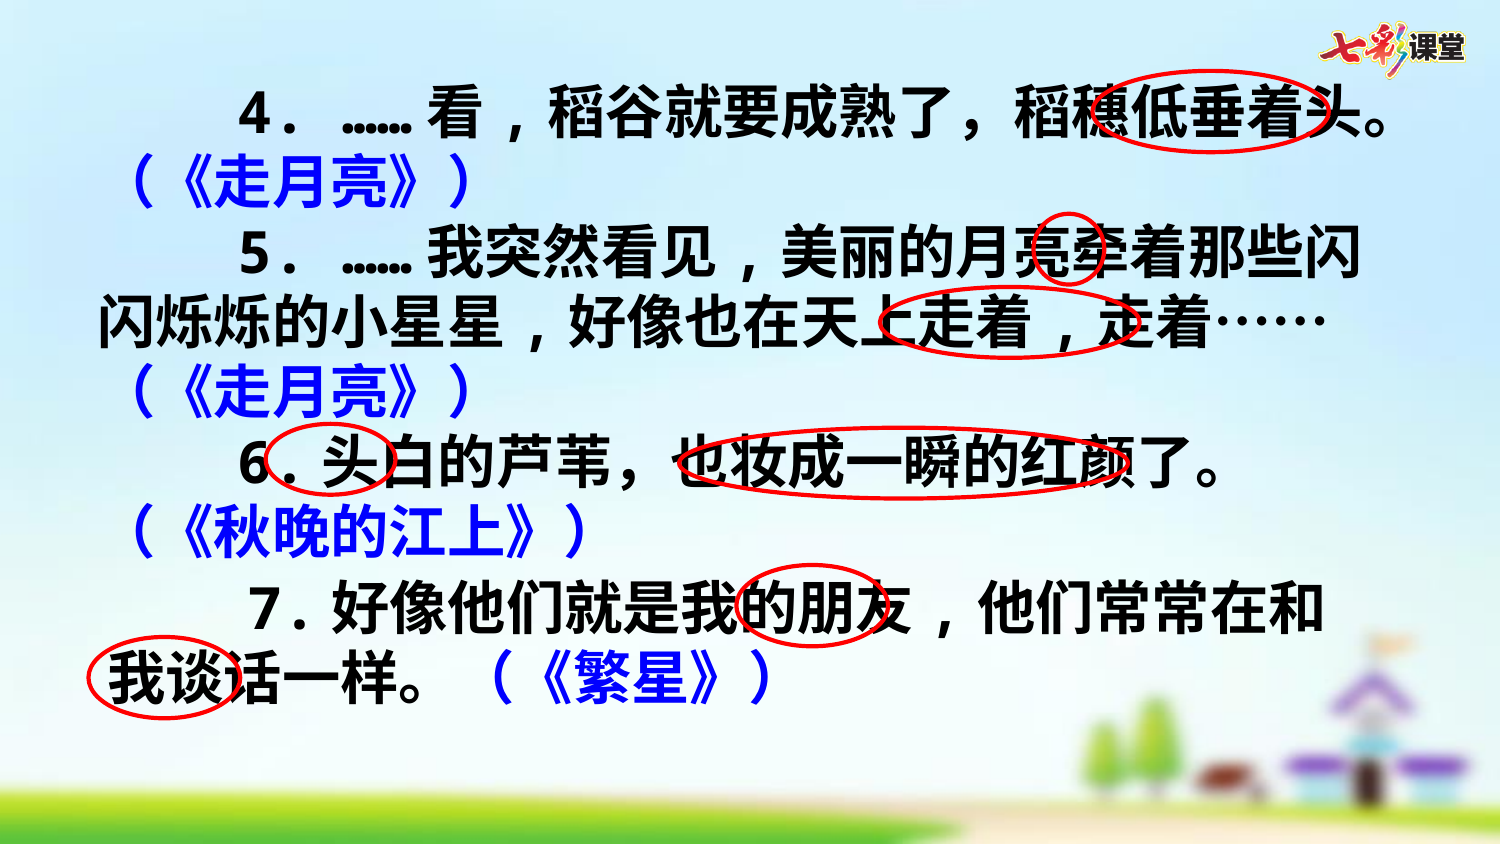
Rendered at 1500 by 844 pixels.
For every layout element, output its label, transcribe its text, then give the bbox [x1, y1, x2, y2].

text_box 7.好像他们就是我的朋友,他们常常在和我谈话一样。（《繁星》） [92, 563, 1363, 719]
text_box [877, 284, 1142, 360]
text_box [1090, 68, 1331, 155]
text_box 4. ……看,稻谷就要成熟了，稻穗低垂着头。（《走月亮》） 5. ……我突然看见,美丽的月亮牵着那些闪闪烁烁的小星星,好像也在天上走着,走着…… （《走月亮》） 6.头白的芦苇，也妆成一瞬的红颜了。 （《秋晚的江上》） [82, 67, 1388, 573]
text_box [86, 634, 243, 721]
text_box [263, 421, 398, 497]
text_box [734, 562, 891, 649]
text_box [1031, 211, 1107, 287]
text_box [677, 425, 1131, 501]
picture [0, 0, 1500, 844]
